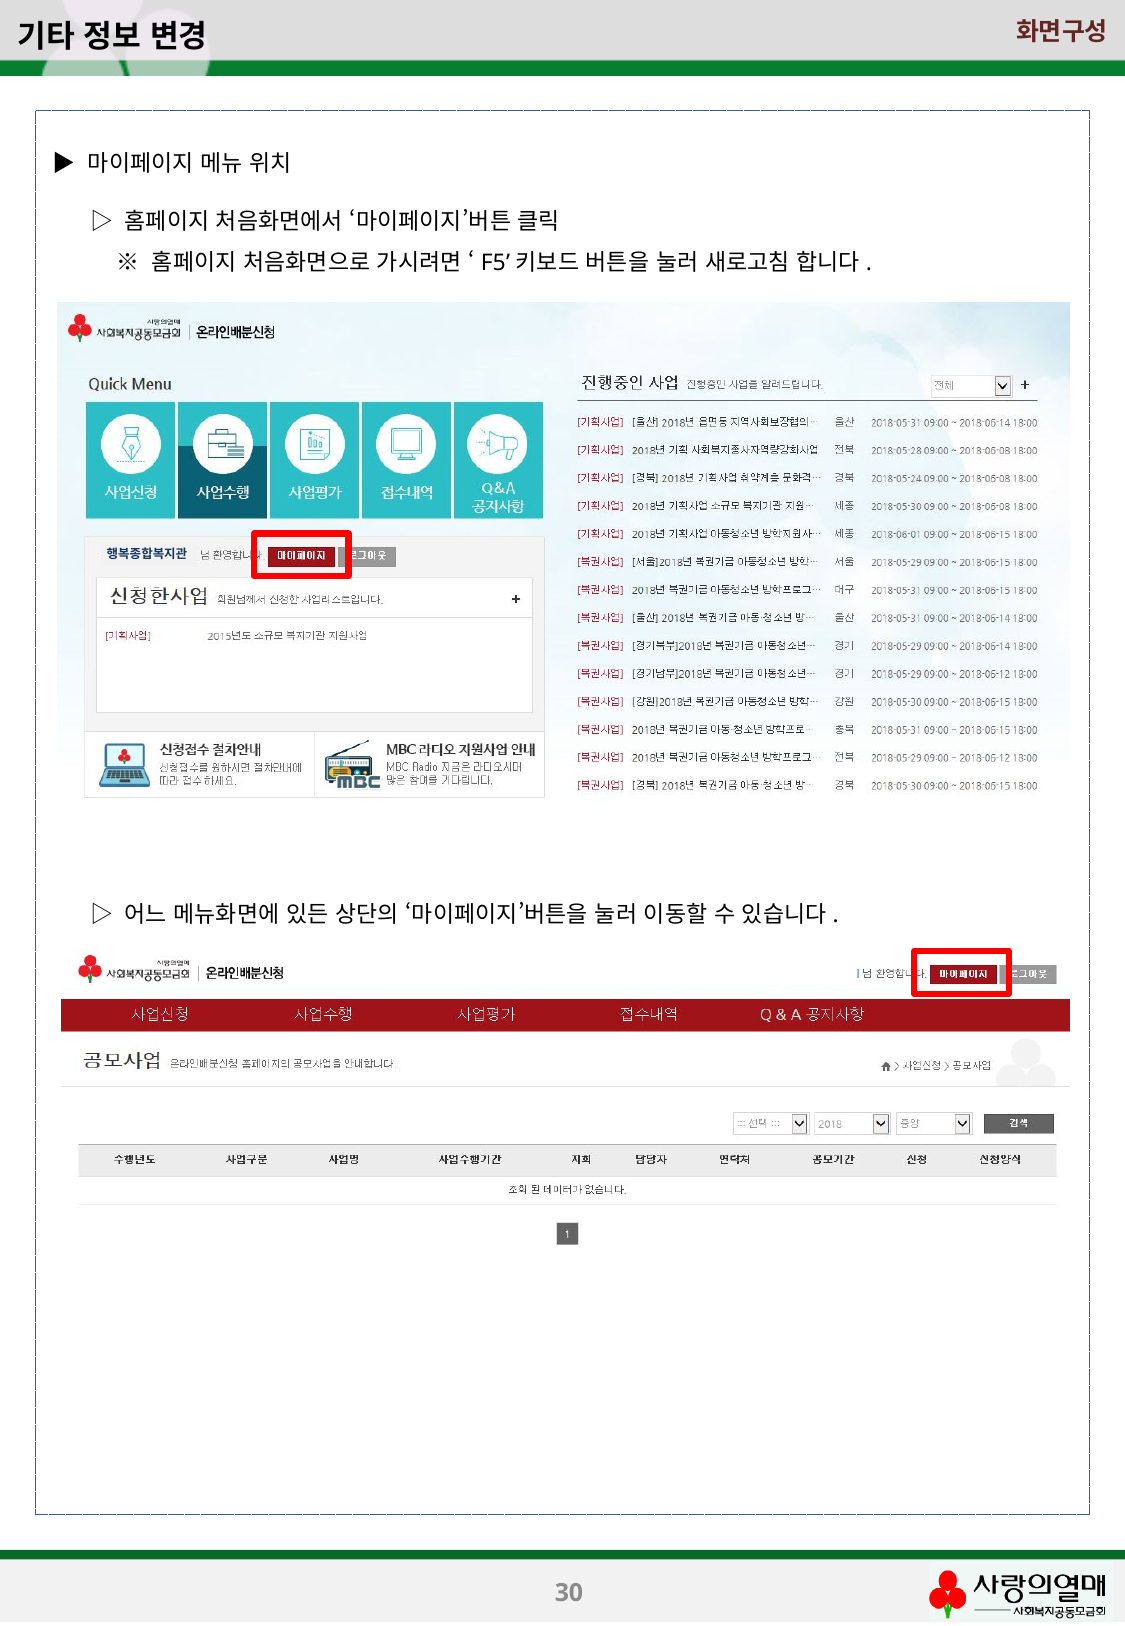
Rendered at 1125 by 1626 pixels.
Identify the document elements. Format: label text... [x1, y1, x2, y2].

text_box ▶ 마이페이지 메뉴 위치 [37, 127, 1083, 185]
picture [929, 1561, 1113, 1619]
slide_number 30 [509, 1567, 628, 1619]
title 기타 정보 변경 [1, 0, 727, 70]
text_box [61, 948, 1070, 1275]
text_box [56, 301, 1070, 808]
text_box ▷ 홈페이지 처음화면에서 ‘마이페이지’버튼 클릭 ※ 홈페이지 처음화면으로 가시려면 ‘F5’키보드 버튼을 눌러 새로고침 합니다. [75, 184, 1121, 283]
text_box ▷ 어느 메뉴화면에 있든 상단의 ‘마이페이지’버튼을 눌러 이동할 수 있습니다. [75, 877, 1121, 935]
picture [0, 0, 1125, 76]
